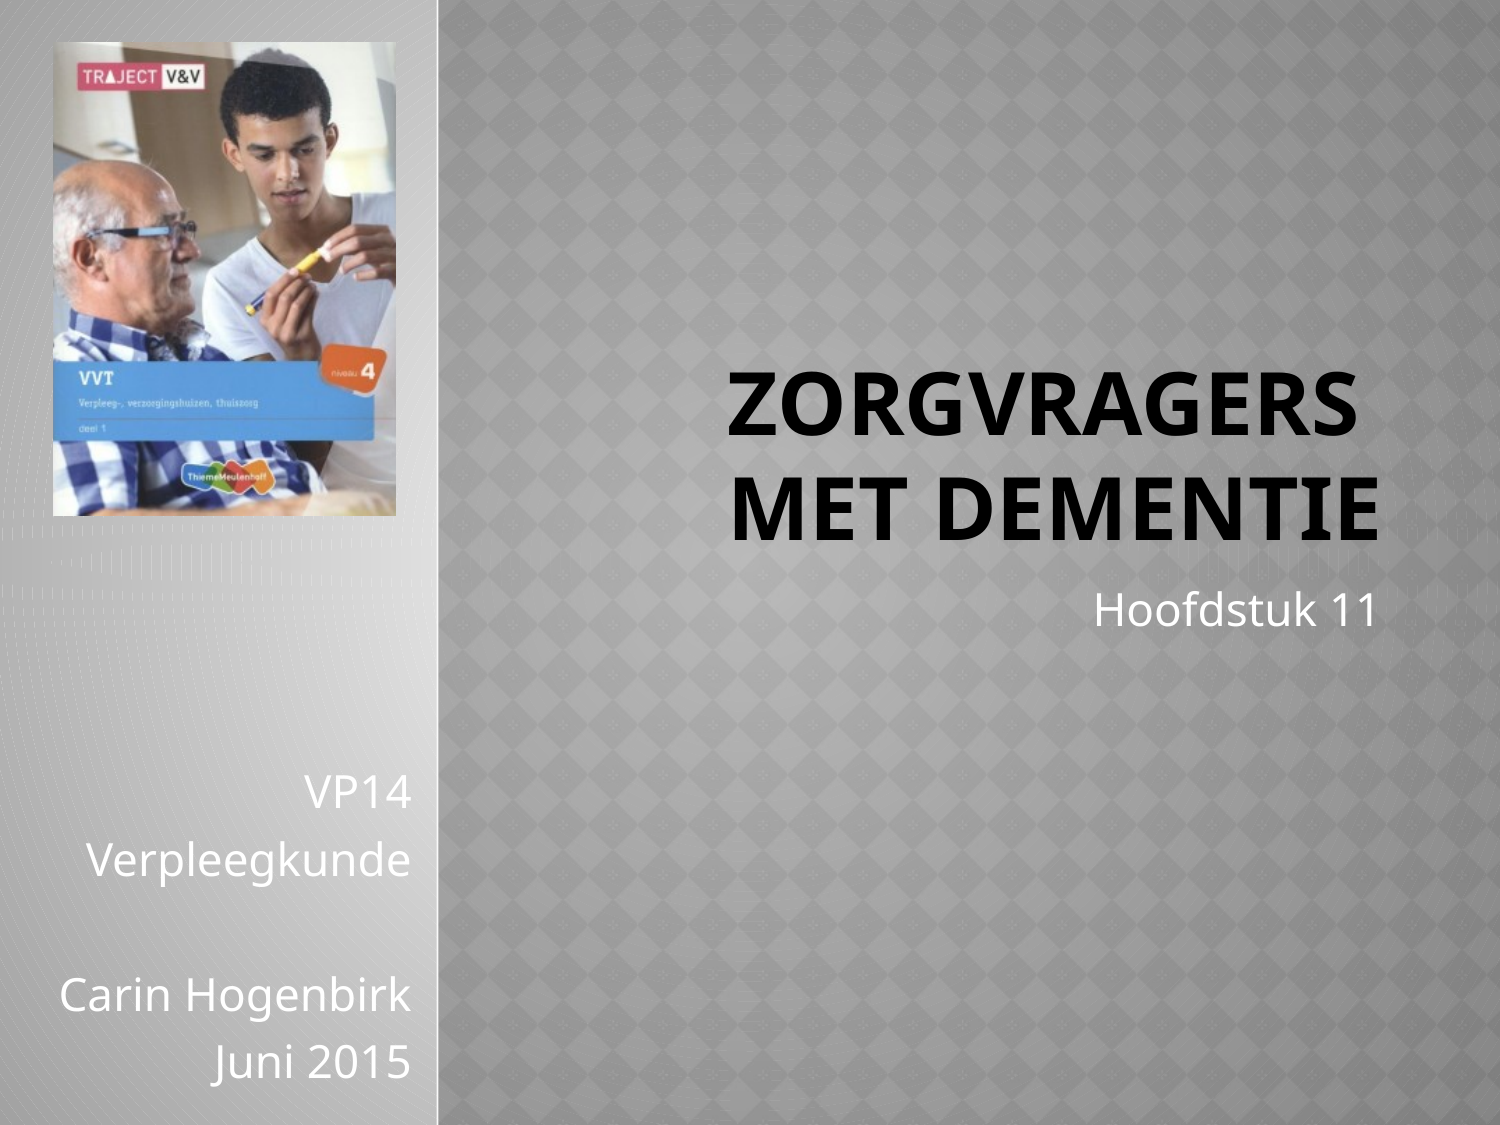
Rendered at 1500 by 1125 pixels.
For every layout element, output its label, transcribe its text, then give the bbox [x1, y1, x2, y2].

subtitle Hoofdstuk 11 [550, 580, 1390, 762]
text_box VP14 Verpleegkunde Carin Hogenbirk Juni 2015 [29, 763, 420, 1098]
title Zorgvragers met dementie [552, 87, 1390, 558]
picture [52, 42, 396, 517]
